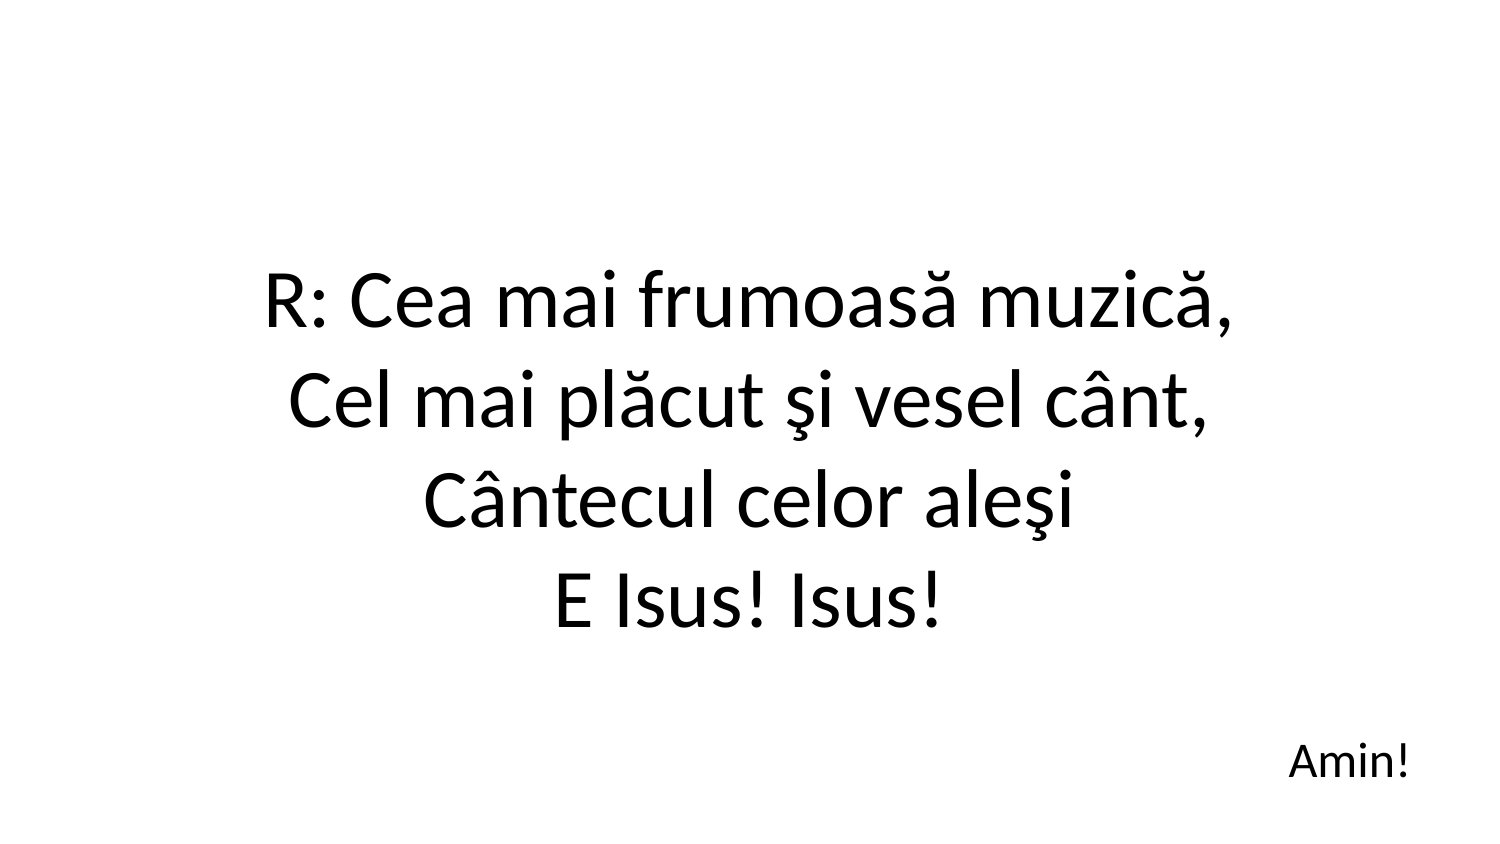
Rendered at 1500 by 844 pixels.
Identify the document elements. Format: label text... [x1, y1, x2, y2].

text_box R: Cea mai frumoasă muzică, Cel mai plăcut şi vesel cânt, Cântecul celor aleşi E Isus! Isus! [248, 192, 1252, 652]
text_box Amin! [1273, 674, 1427, 795]
